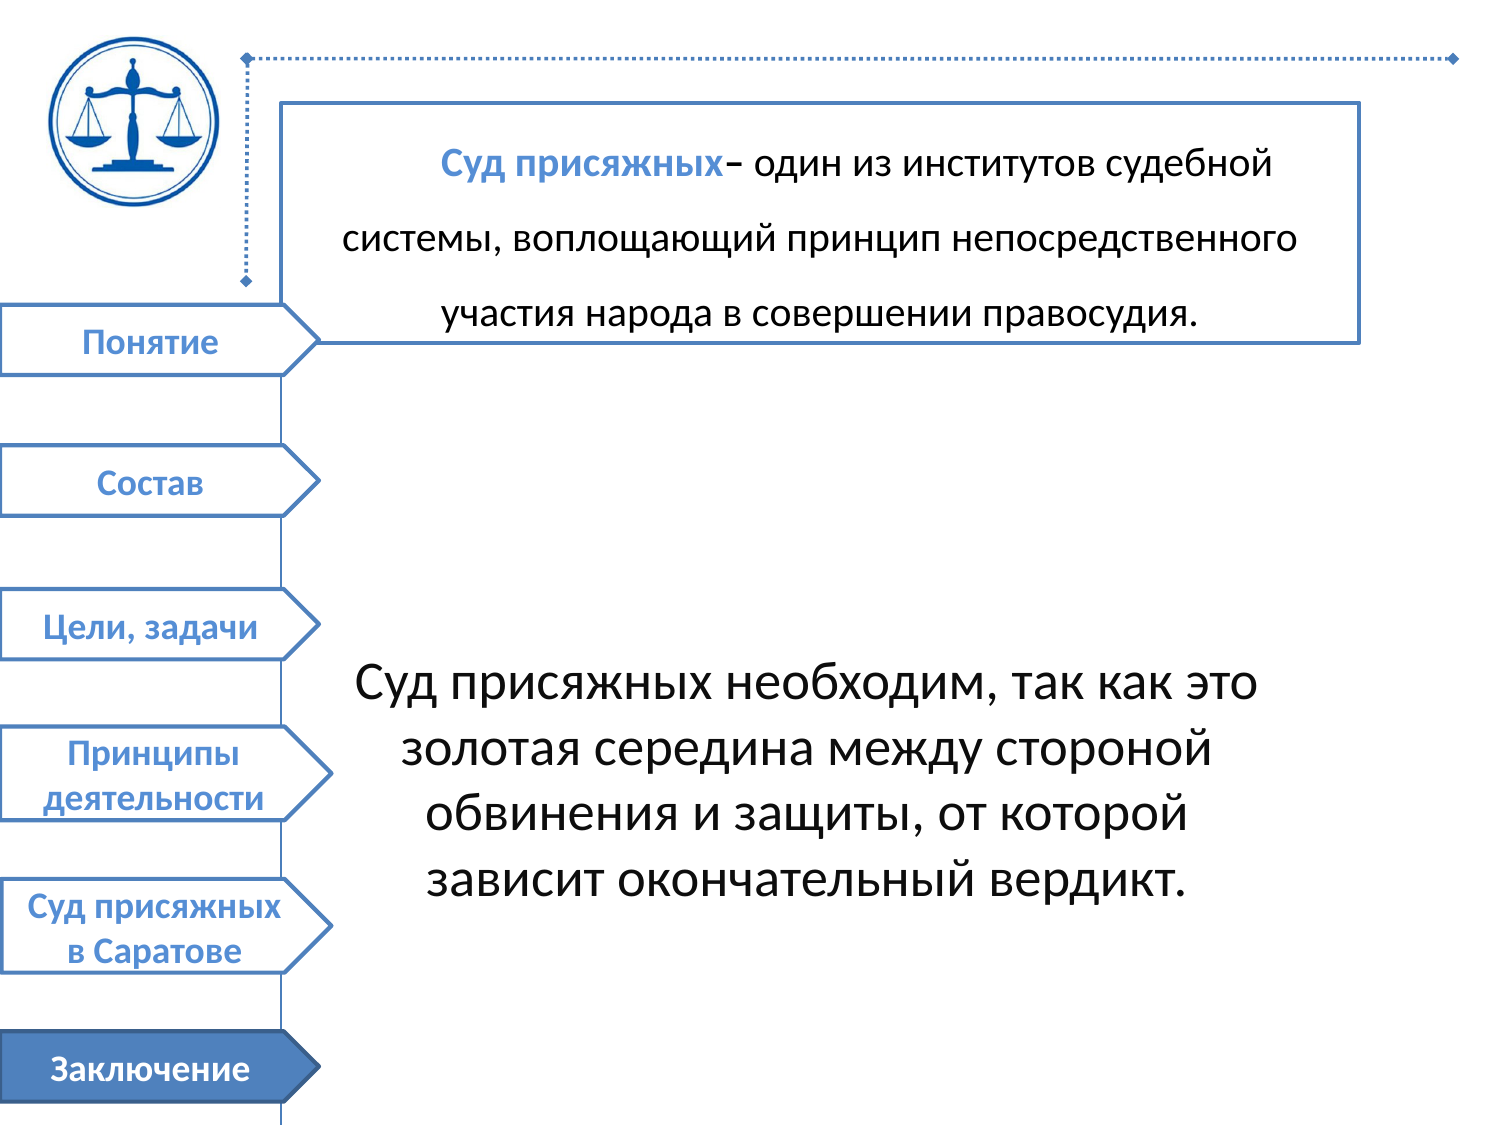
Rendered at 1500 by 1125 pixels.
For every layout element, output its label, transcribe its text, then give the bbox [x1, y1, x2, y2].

text_box Суд присяжных– один из институтов судебной системы, воплощающий принцип непосредственного участия народа в совершении правосудия. [279, 101, 1361, 345]
text_box Состав [0, 443, 322, 518]
text_box Понятие [0, 302, 322, 378]
text_box Цели, задачи [0, 586, 322, 662]
picture [46, 34, 221, 208]
text_box Суд присяжных в Саратове [0, 876, 334, 975]
text_box Принципы деятельности [0, 724, 334, 823]
subtitle Суд присяжных необходим, так как это золотая середина между стороной обвинения и защиты, от которой зависит окончательный вердикт. [339, 637, 1275, 925]
text_box Заключение [0, 1029, 322, 1104]
